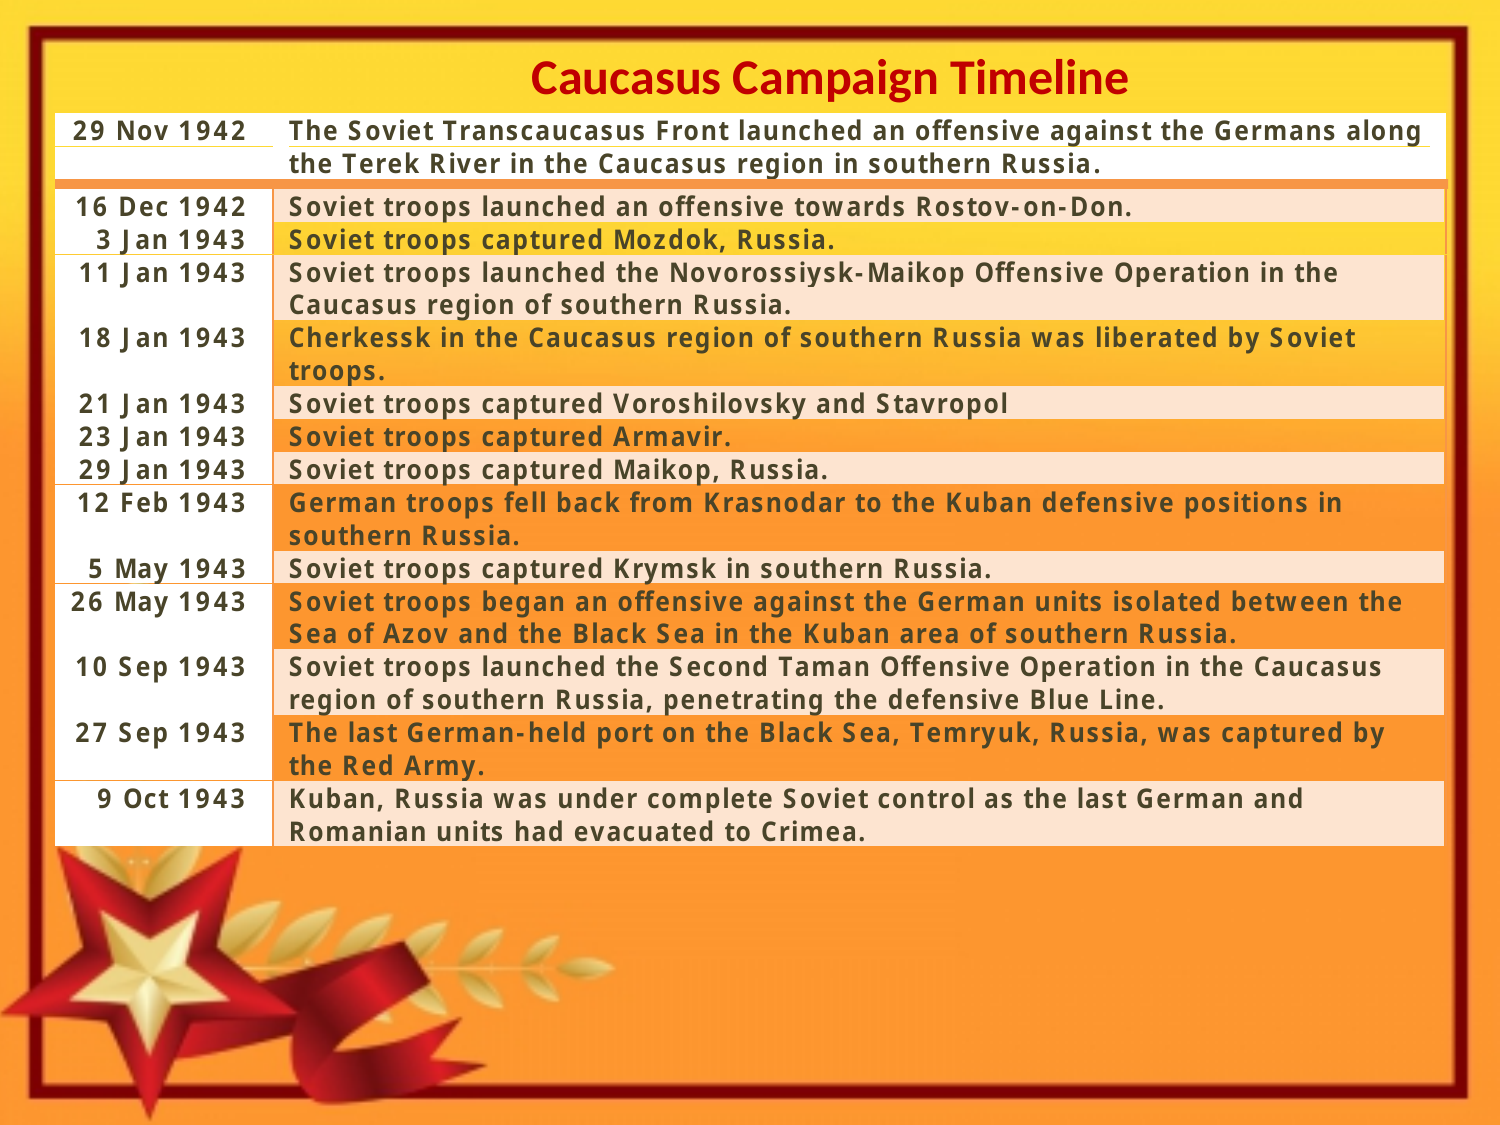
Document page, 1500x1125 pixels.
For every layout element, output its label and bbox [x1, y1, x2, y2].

picture [52, 112, 1449, 929]
list [0, 0, 1500, 1125]
